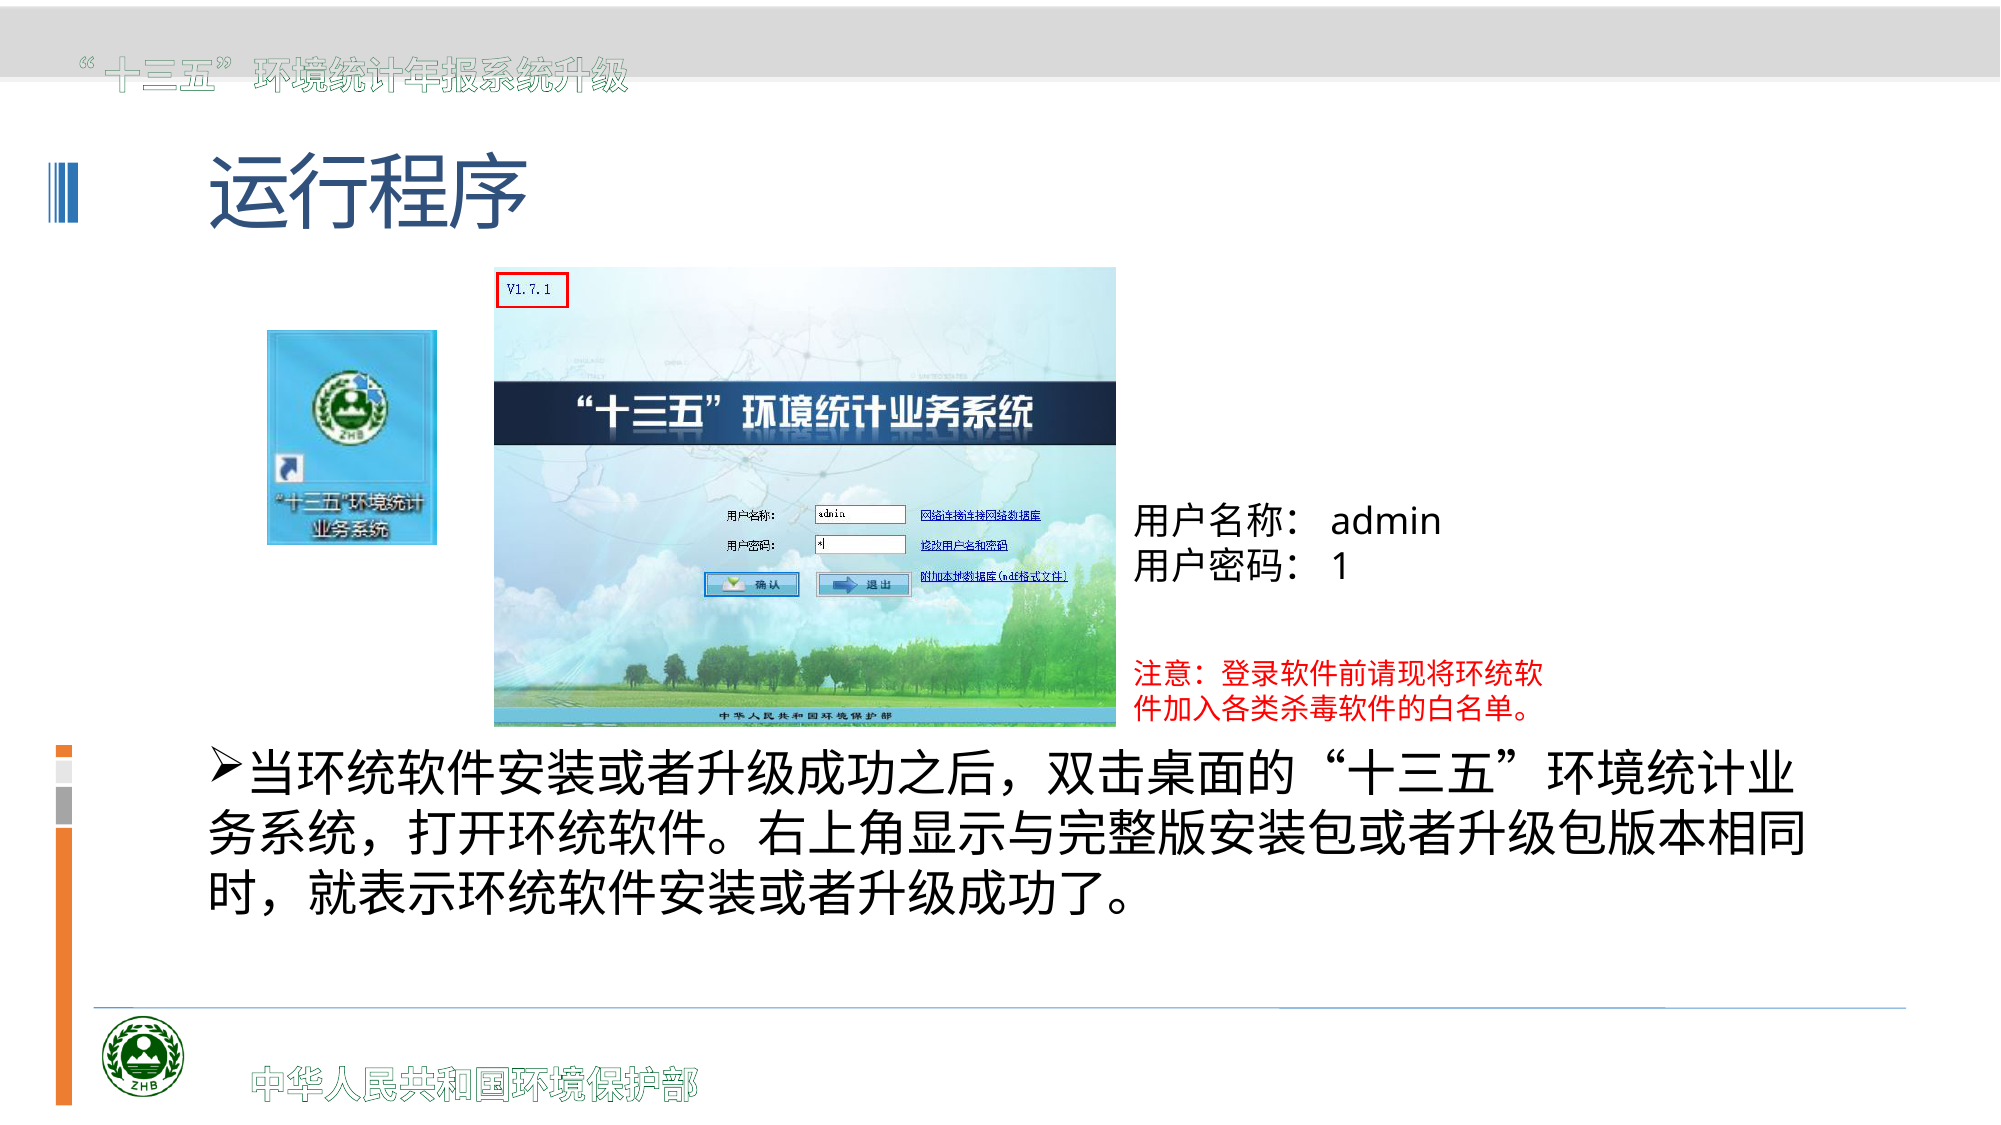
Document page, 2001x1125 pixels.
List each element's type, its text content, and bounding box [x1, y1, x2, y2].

text_box 注意：登录软件前请现将环统软件加入各类杀毒软件的白名单。 [1119, 647, 1561, 733]
text_box 运行程序 [192, 131, 1023, 261]
picture [267, 330, 437, 545]
text_box 当环统软件安装或者升级成功之后，双击桌面的“十三五”环境统计业务系统，打开环统软件。右上角显示与完整版安装包或者升级包版本相同时，就表示环统软件安装或者升级成功了。 [192, 733, 1850, 929]
picture [494, 267, 1116, 727]
picture [93, 1007, 188, 1106]
text_box 用户名称：admin 用户密码：1 [1119, 489, 1482, 594]
